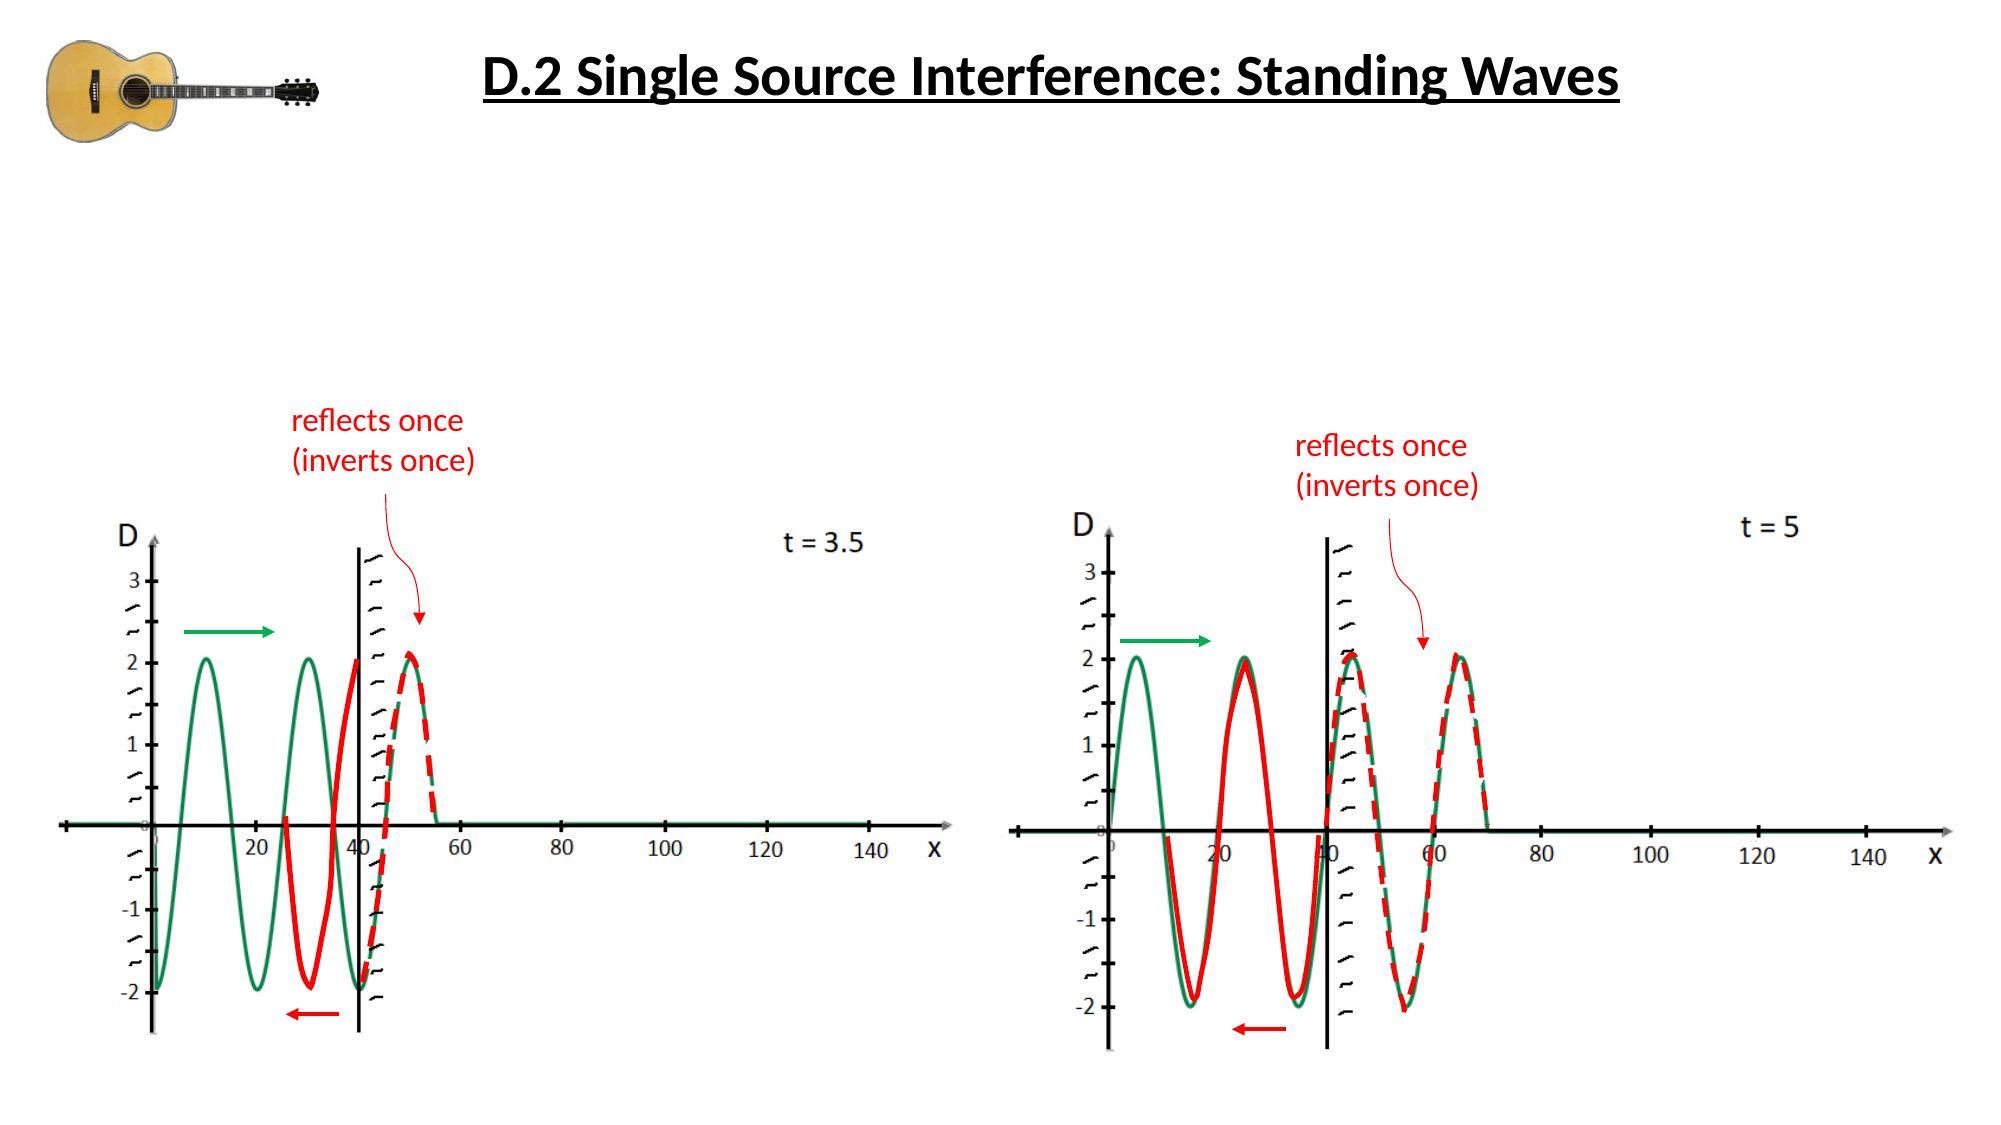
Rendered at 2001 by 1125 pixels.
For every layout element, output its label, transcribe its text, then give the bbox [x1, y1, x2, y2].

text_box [337, 542, 469, 577]
text_box D.2 Single Source Interference: Standing Waves [467, 37, 1719, 121]
text_box reflects once (inverts once) [276, 390, 491, 486]
text_box reflects once (inverts once) [1280, 415, 1495, 486]
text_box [44, 30, 321, 154]
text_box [21, 493, 988, 1048]
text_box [1340, 567, 1472, 602]
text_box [989, 486, 1972, 1063]
